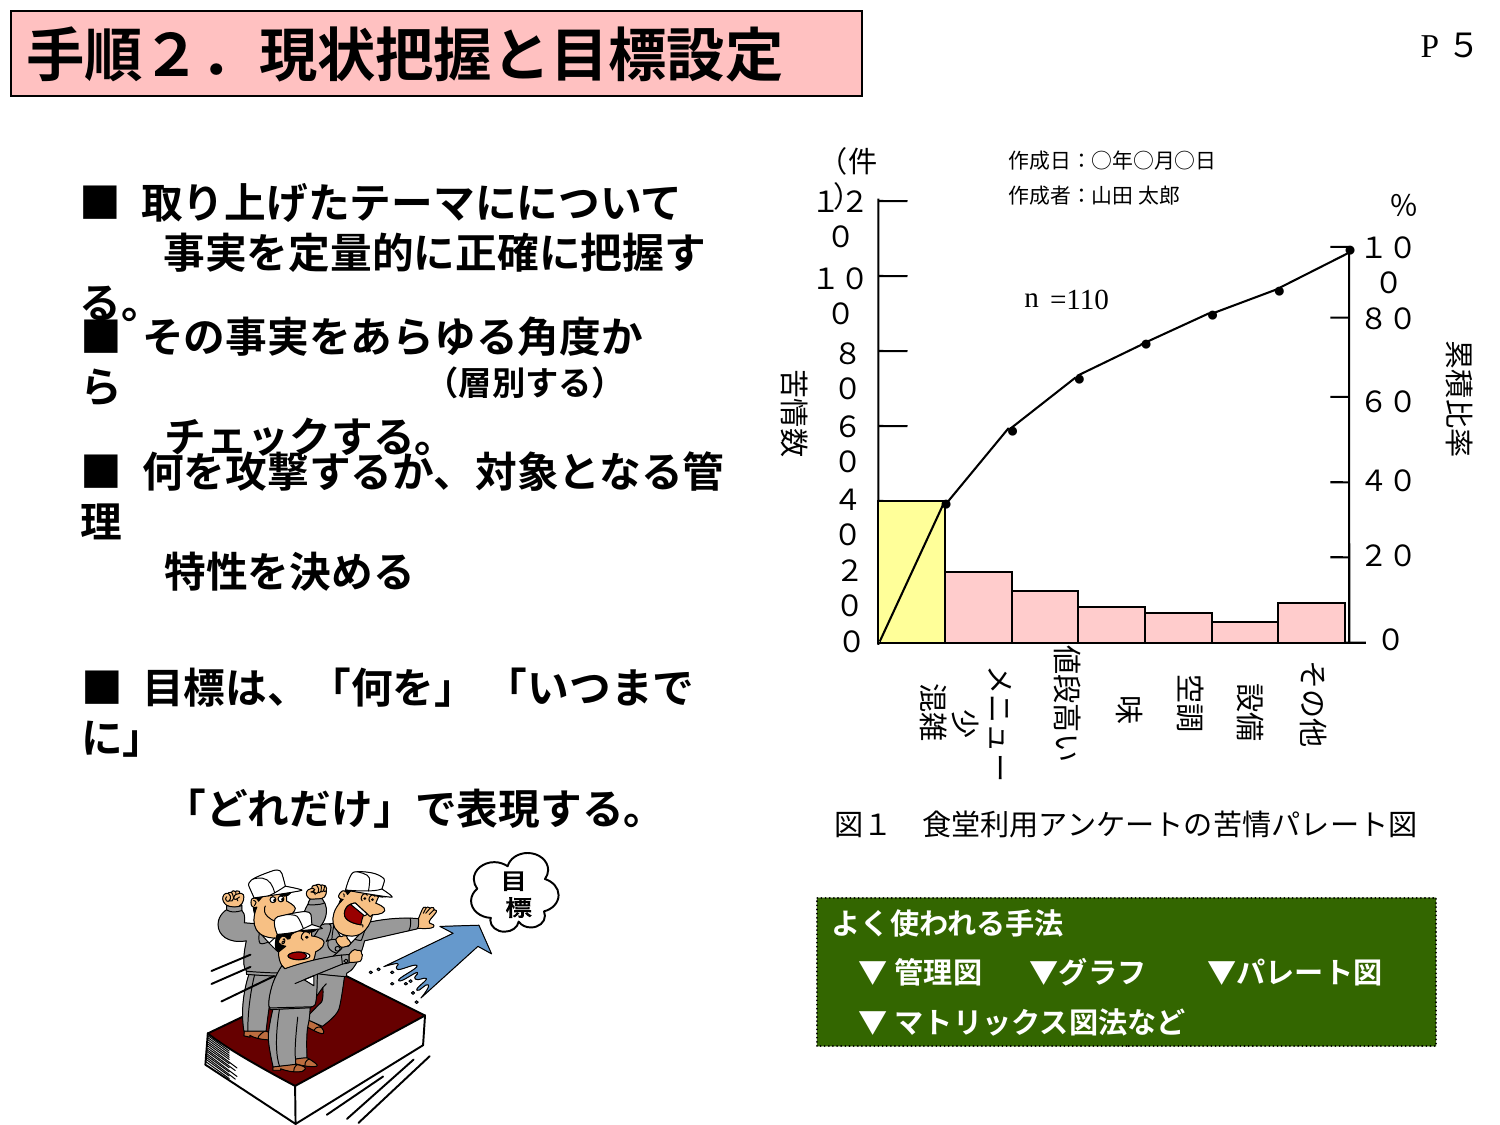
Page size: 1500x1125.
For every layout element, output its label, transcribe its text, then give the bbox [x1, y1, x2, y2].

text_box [754, 136, 1486, 849]
text_box 手順２．現状把握と目標設定 [11, 11, 863, 96]
text_box （層別する） [410, 355, 702, 410]
text_box ■ 取り上げたテーマにについて 事実を定量的に正確に把握する。 [65, 169, 749, 335]
text_box P５ [1405, 16, 1500, 71]
text_box ■ その事実をあらゆる角度から チェックする。 [66, 303, 676, 438]
text_box ■ 何を攻撃するか、対象となる管理 特性を決める [66, 438, 745, 604]
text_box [66, 654, 731, 1125]
text_box よく使われる手法 ▼管理図 ▼グラフ ▼パレート図 ▼マトリックス図法など [816, 897, 1437, 1047]
